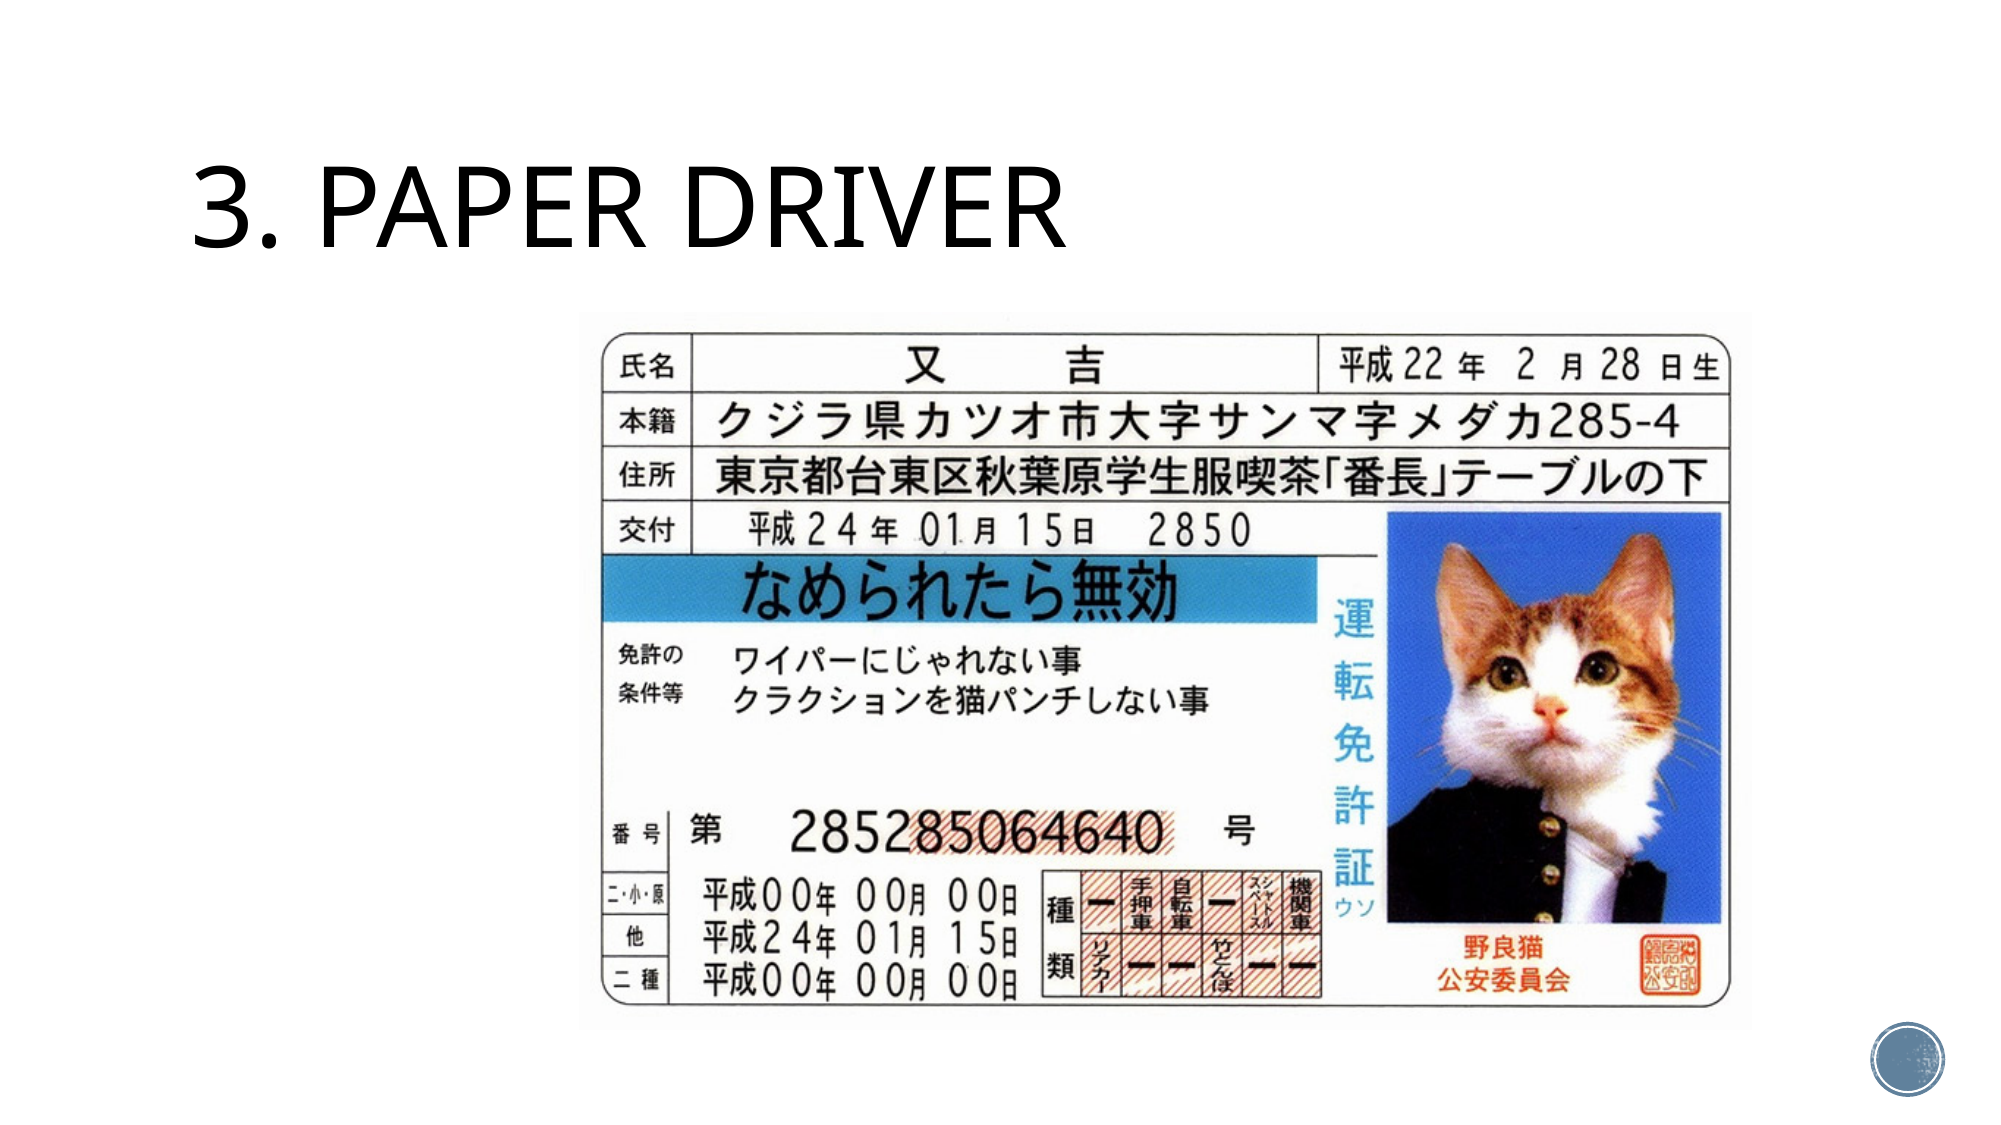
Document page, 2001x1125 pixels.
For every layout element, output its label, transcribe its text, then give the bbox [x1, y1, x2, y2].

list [582, 316, 1749, 1027]
title 3. Paper Driver [175, 79, 1826, 344]
